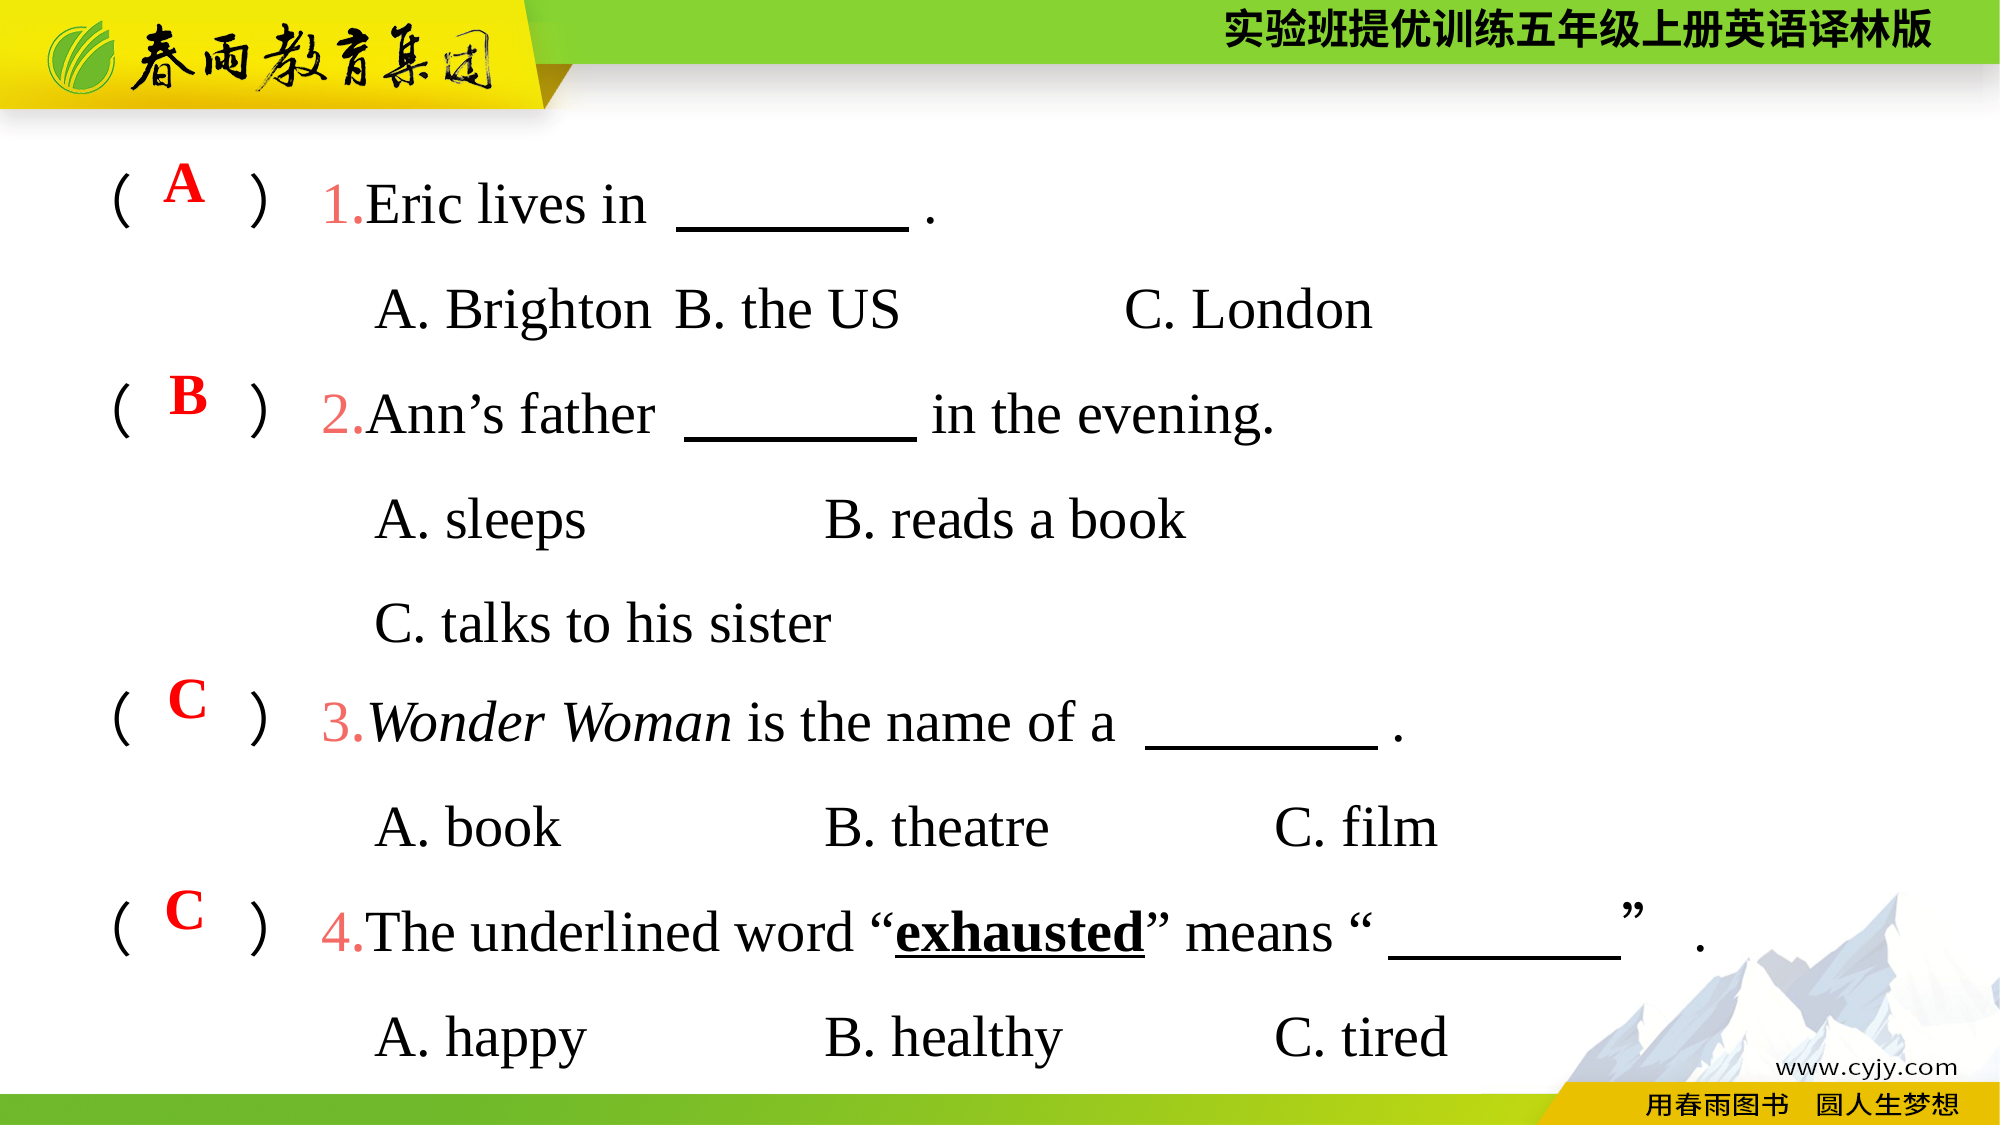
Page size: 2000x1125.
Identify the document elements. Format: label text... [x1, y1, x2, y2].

text_box A [148, 137, 221, 222]
text_box C [153, 652, 225, 738]
picture [0, 0, 2000, 1125]
text_box C [149, 863, 222, 949]
list （ ）1.Eric lives in . A. Brighton B. the US C. London （ ）2.Ann’s father in the evening. A. sleeps B. reads a book C. talks to his sister [59, 122, 1944, 640]
text_box （ ）3.Wonder Woman is the name of a . A. book B. theatre C. film （ ）4.The underlined word “exhausted” means “ ”. A. happy B. healthy C. tired [59, 640, 1944, 1076]
text_box B [154, 348, 224, 434]
